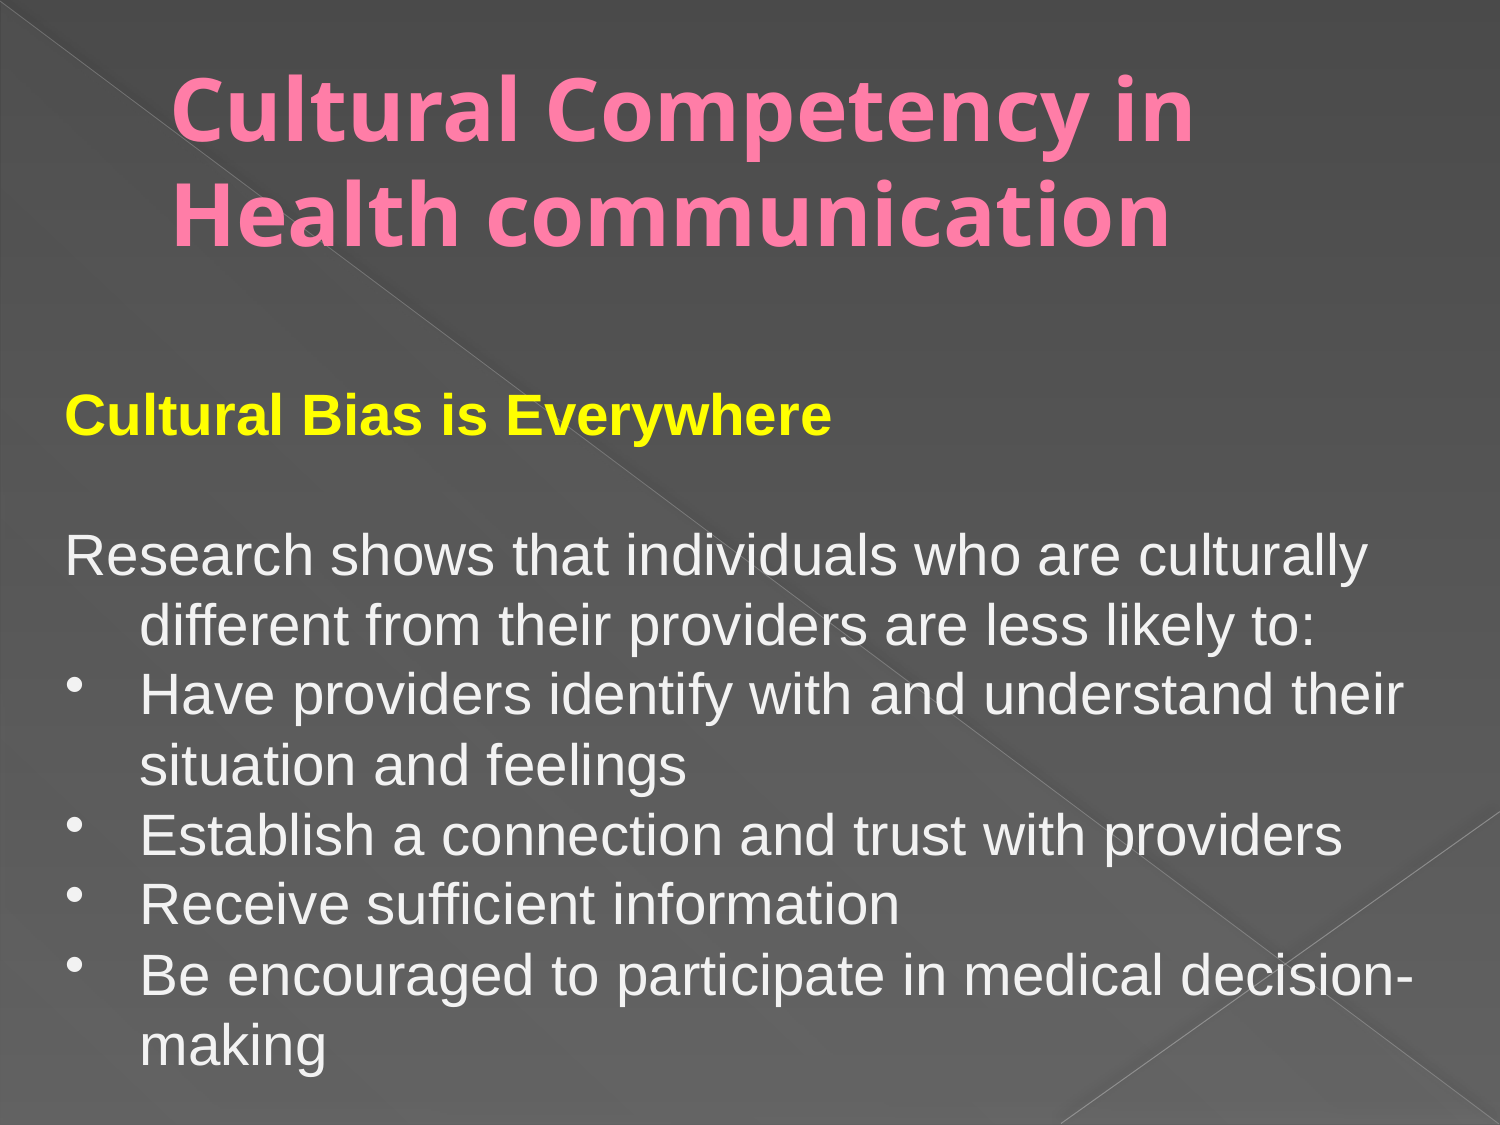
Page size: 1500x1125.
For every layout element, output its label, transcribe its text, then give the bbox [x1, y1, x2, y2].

text_box Cultural Bias is Everywhere Research shows that individuals who are culturally different from their providers are less likely to: Have providers identify with and understand their situation and feelings Establish a connection and trust with providers Receive sufficient information Be encouraged to participate in medical decision-making [50, 369, 1450, 1084]
title Cultural Competency in Health communication [75, 43, 1425, 274]
